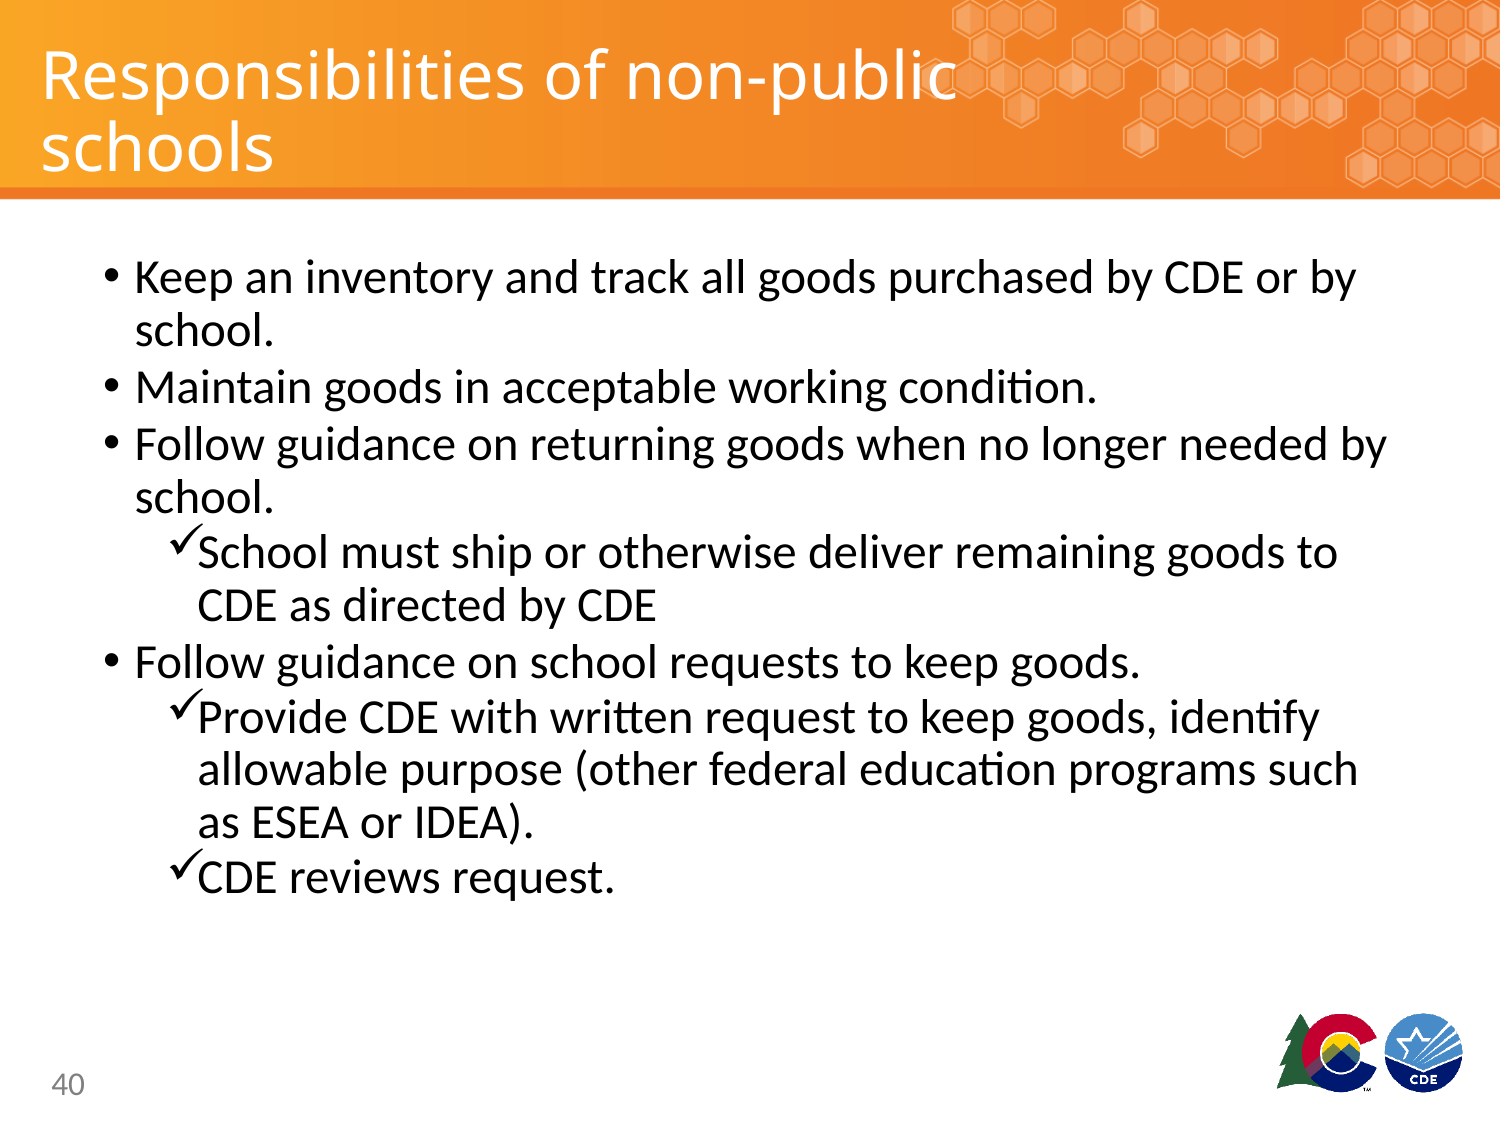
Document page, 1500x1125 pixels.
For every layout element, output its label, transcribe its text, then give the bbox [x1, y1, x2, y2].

list Keep an inventory and track all goods purchased by CDE or by school. Maintain goods in acceptable working condition. Follow guidance on returning goods when no longer needed by school. School must ship or otherwise deliver remaining goods to CDE as directed by CDE Follow guidance on school requests to keep goods. Provide CDE with written request to keep goods, identify allowable purpose (other federal education programs such as ESEA or IDEA). CDE reviews request. [103, 251, 1397, 975]
picture [1275, 1012, 1463, 1093]
title Responsibilities of non-public schools [40, 41, 1186, 166]
slide_number 40 [36, 1054, 375, 1115]
picture [0, 0, 1500, 200]
